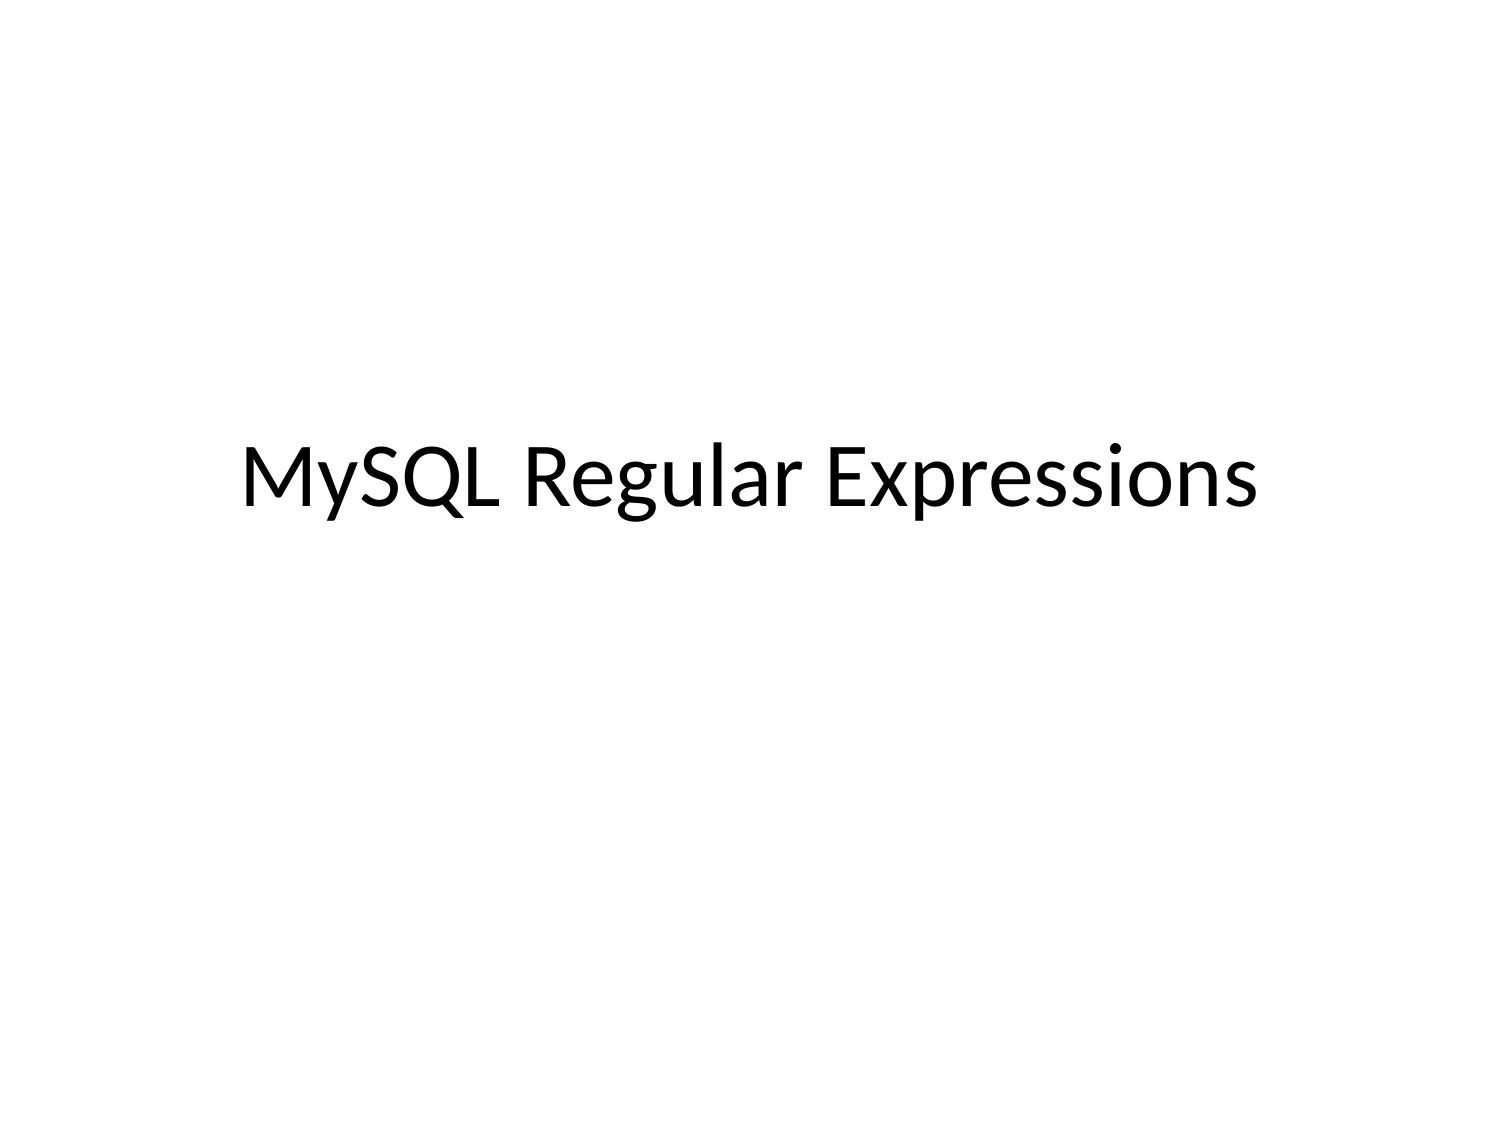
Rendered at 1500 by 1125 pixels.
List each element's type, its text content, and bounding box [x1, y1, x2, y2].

title MySQL Regular Expressions [112, 349, 1388, 591]
